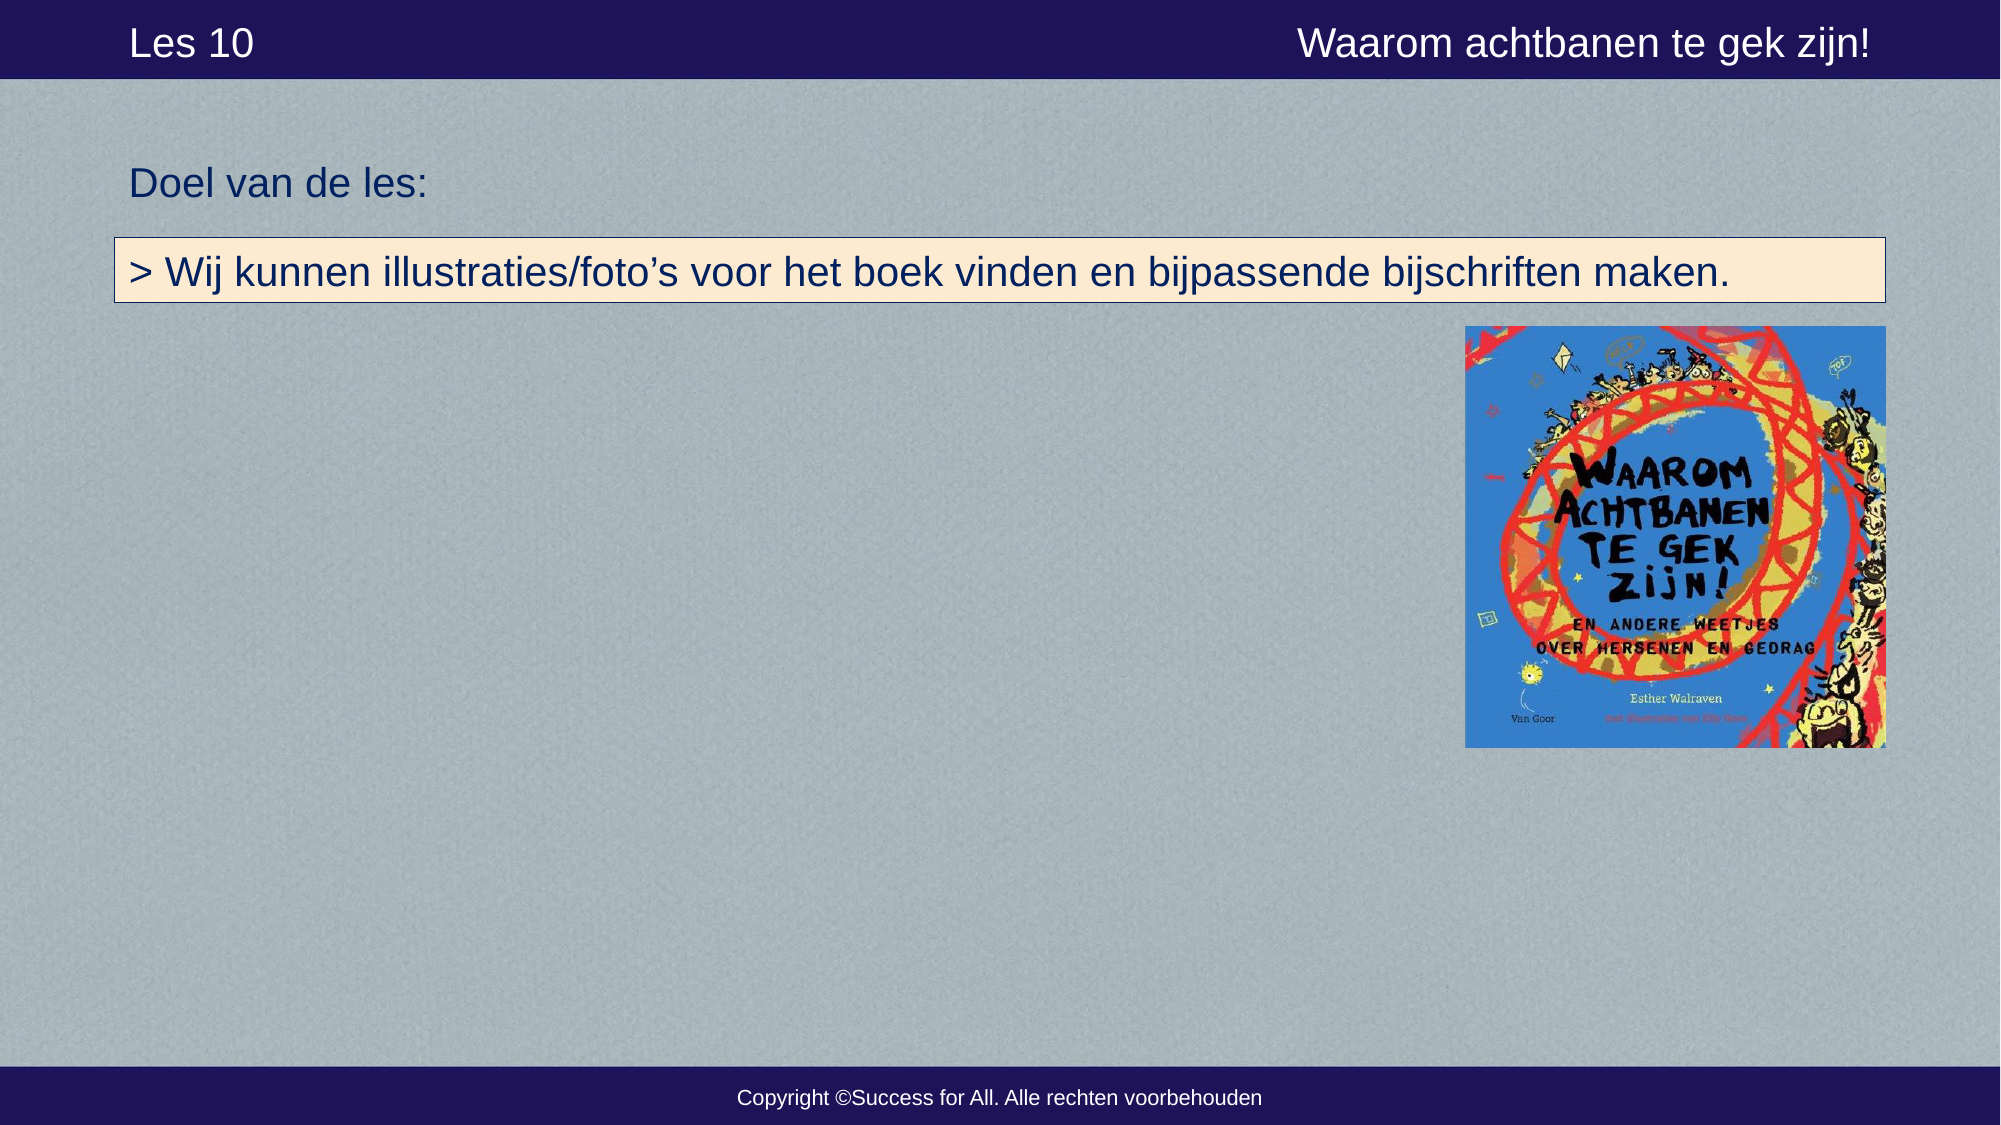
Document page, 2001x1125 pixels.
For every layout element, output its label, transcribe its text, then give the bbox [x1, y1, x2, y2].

picture [0, 0, 2001, 1125]
text_box Les 10 [114, 8, 354, 73]
text_box Waarom achtbanen te gek zijn! [999, 8, 1886, 73]
text_box Copyright ©Success for All. Alle rechten voorbehouden [0, 1076, 2000, 1125]
text_box Doel van de les: [113, 148, 1635, 214]
text_box > Wij kunnen illustraties/foto’s voor het boek vinden en bijpassende bijschriften maken. [114, 237, 1886, 303]
